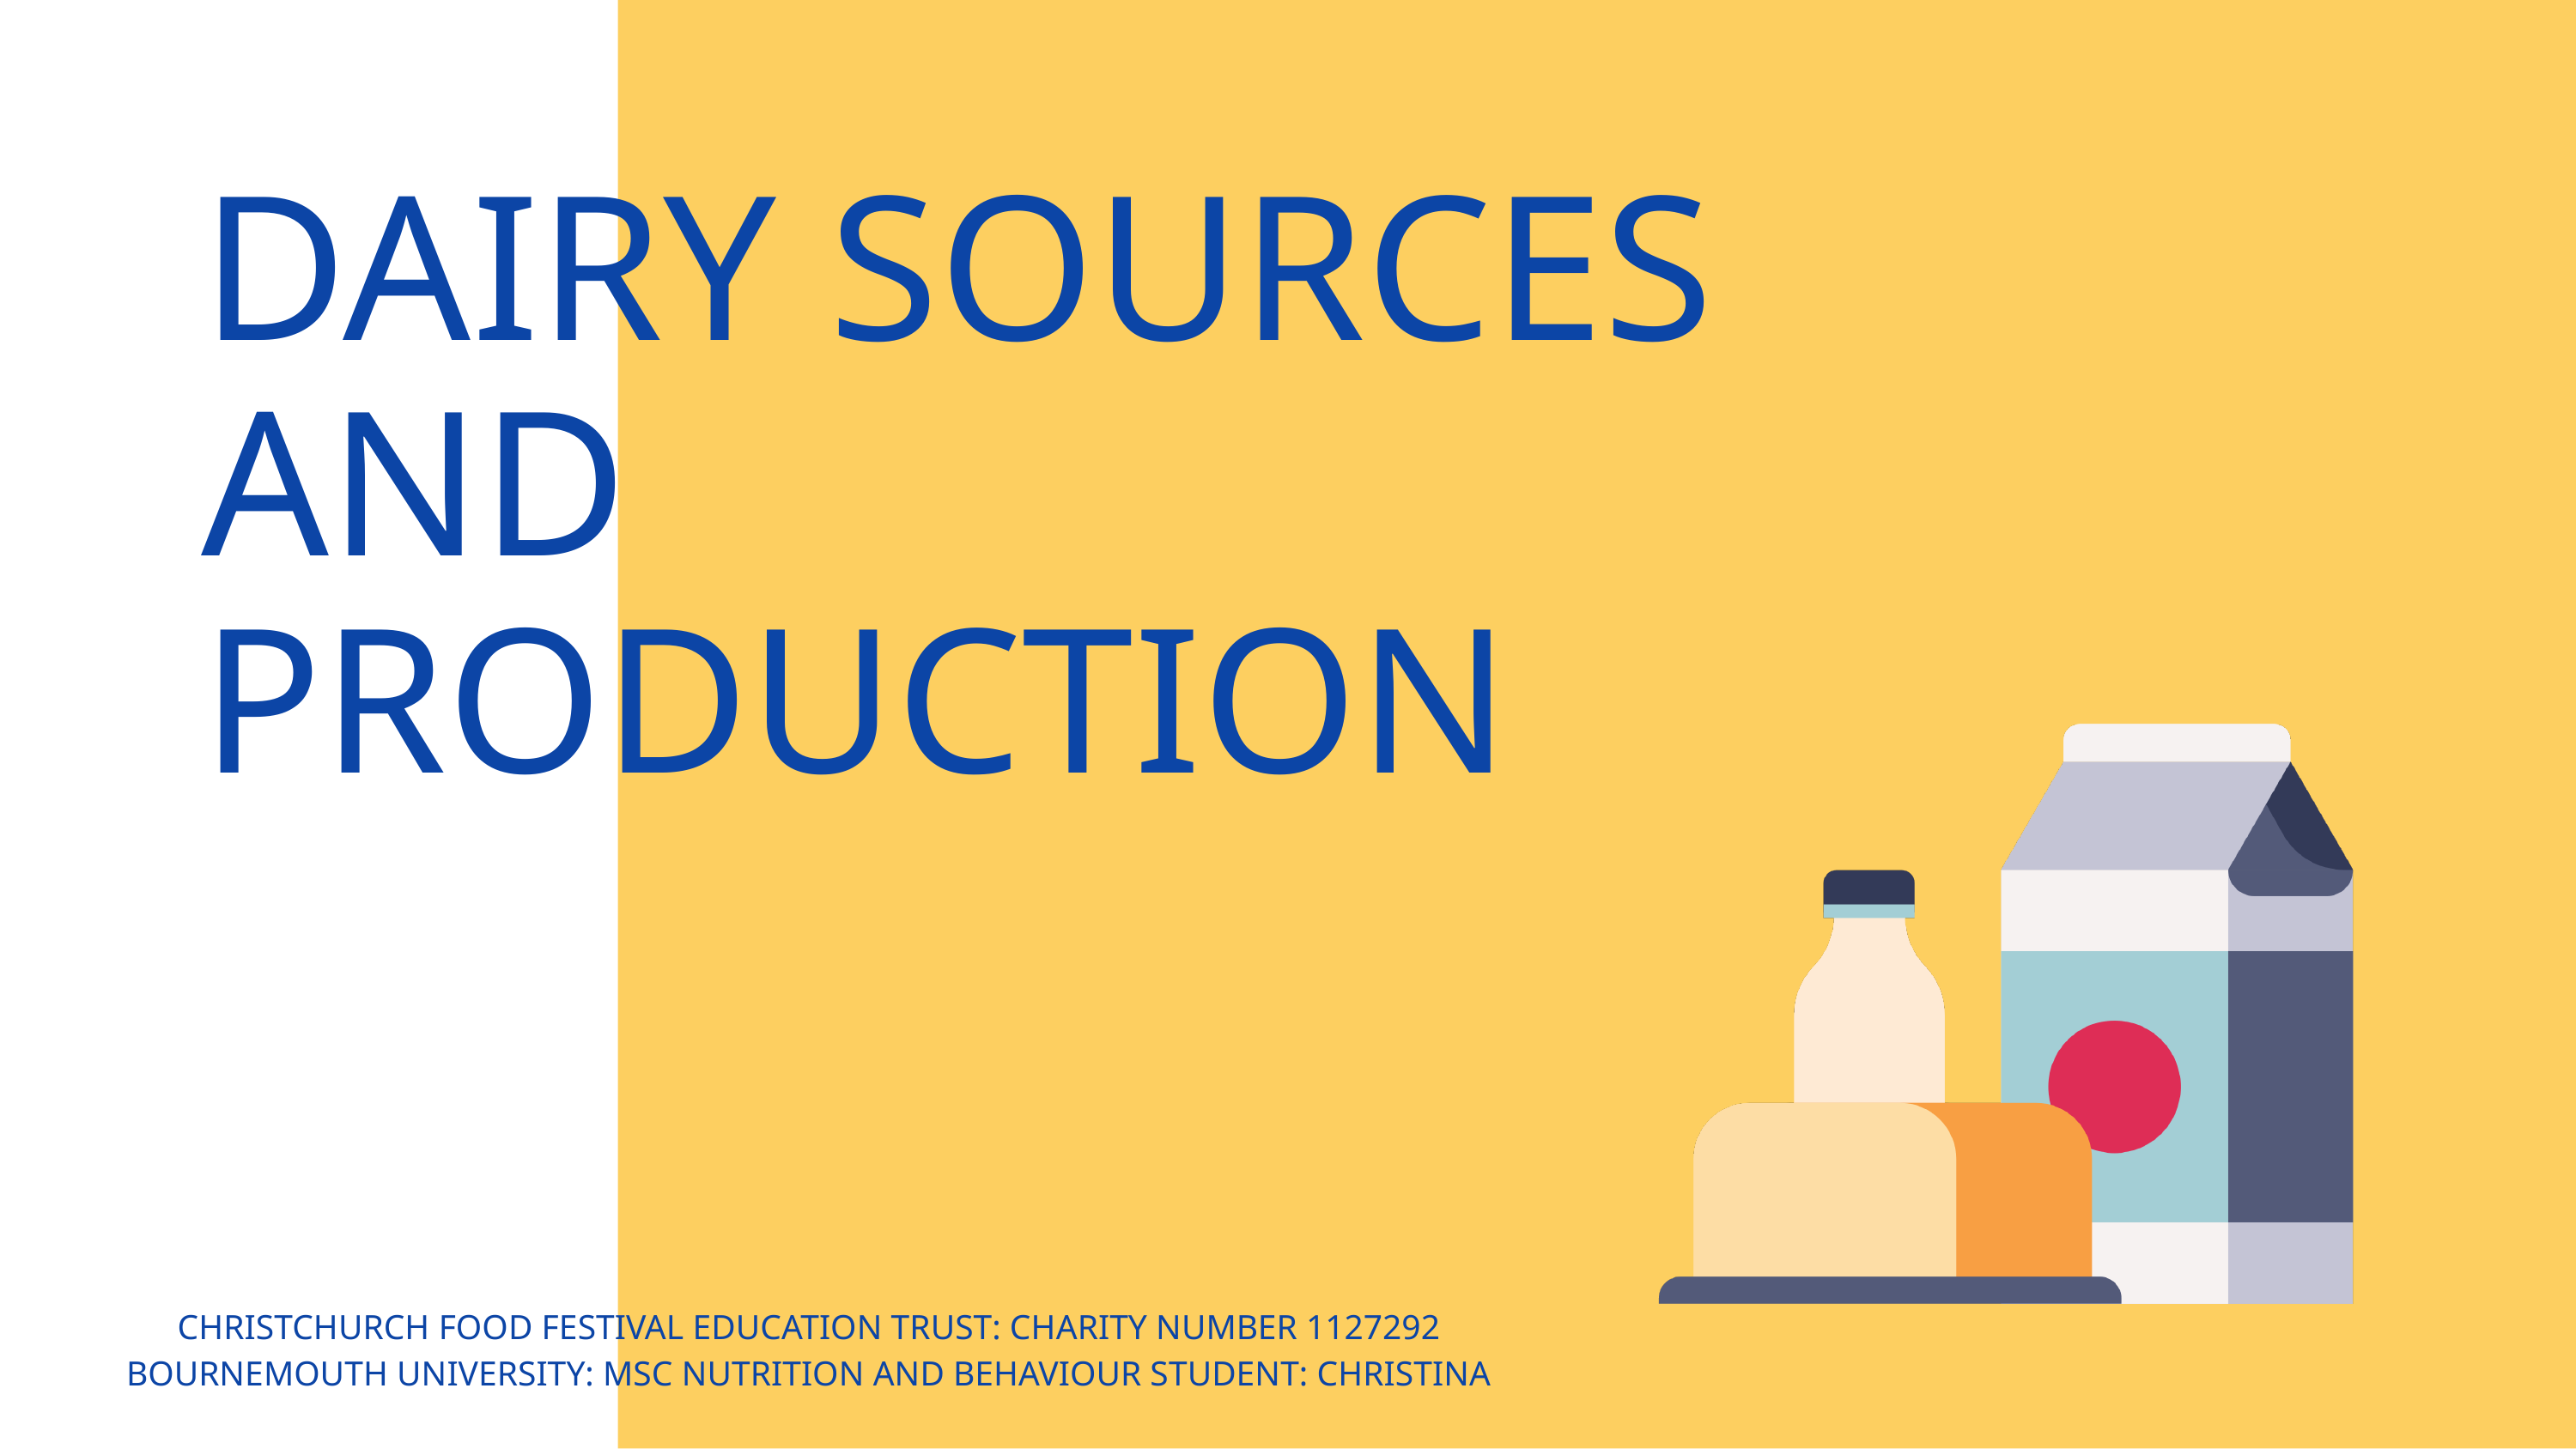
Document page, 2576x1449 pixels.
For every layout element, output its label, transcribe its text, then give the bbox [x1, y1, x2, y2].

text_box DAIRY SOURCES AND PRODUCTION [201, 163, 1933, 813]
text_box [617, 0, 2576, 1449]
picture [1658, 724, 2354, 1304]
text_box CHRISTCHURCH FOOD FESTIVAL EDUCATION TRUST: CHARITY NUMBER 1127292 BOURNEMOUTH UNIVERSITY: MSC NUTRITION AND BEHAVIOUR STUDENT: CHRISTINA [54, 1299, 1564, 1393]
